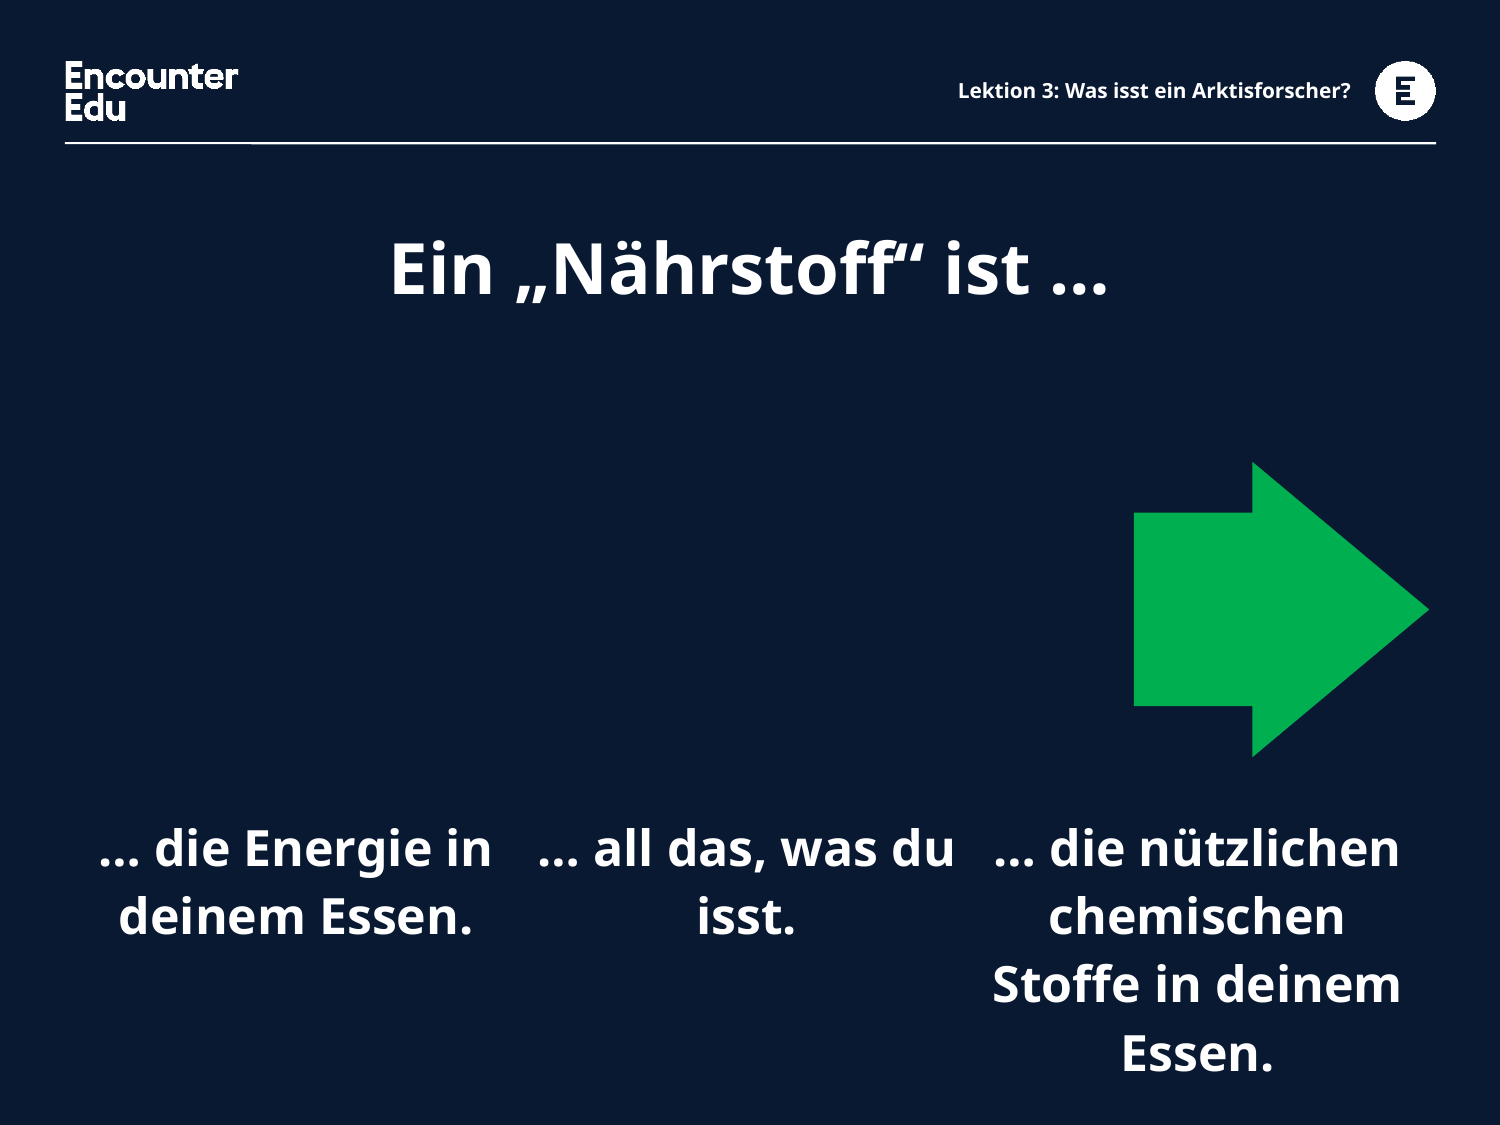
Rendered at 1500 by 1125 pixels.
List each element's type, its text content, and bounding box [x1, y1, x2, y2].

text_box [1131, 459, 1432, 760]
picture [1373, 59, 1437, 122]
table_header … die Energie in deinem Essen. [71, 805, 522, 1060]
text_box Ein „Nährstoff“ ist … [73, 215, 1427, 316]
picture [61, 59, 243, 122]
table_header … die nützlichen chemischen Stoffe in deinem Essen. [972, 805, 1423, 1060]
title Lektion 3: Was isst ein Arktisforscher? [749, 71, 1359, 113]
table_header … all das, was du isst. [522, 805, 972, 1060]
